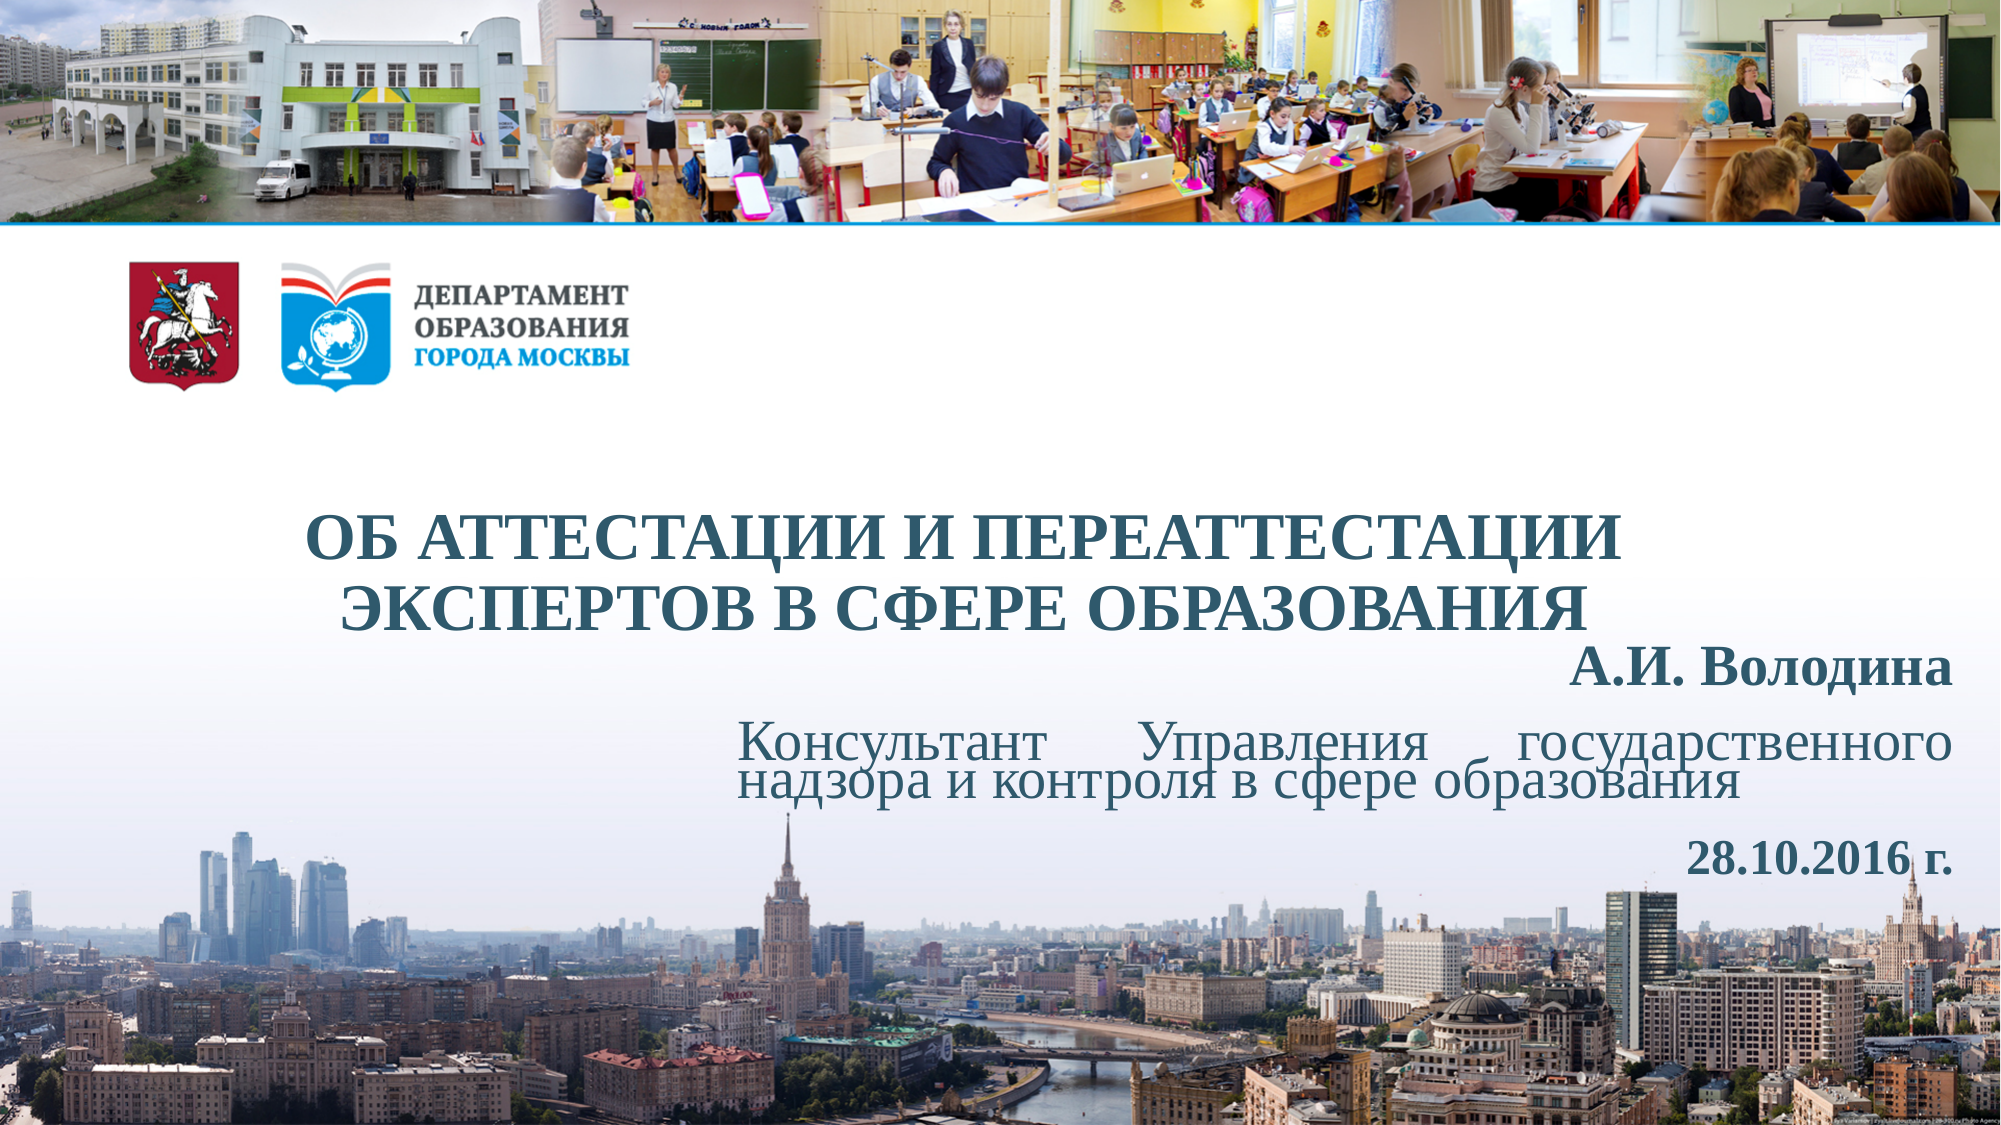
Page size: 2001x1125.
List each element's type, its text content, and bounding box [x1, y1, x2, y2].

picture [0, 226, 2001, 1125]
text_box А.И. Володина Консультант Управления государственного надзора и контроля в сфере образования 28.10.2016 г. [723, 652, 1969, 893]
picture [0, 0, 2001, 222]
text_box Об аттестации и переаттестации экспертов в сфере образования [128, 494, 1800, 651]
